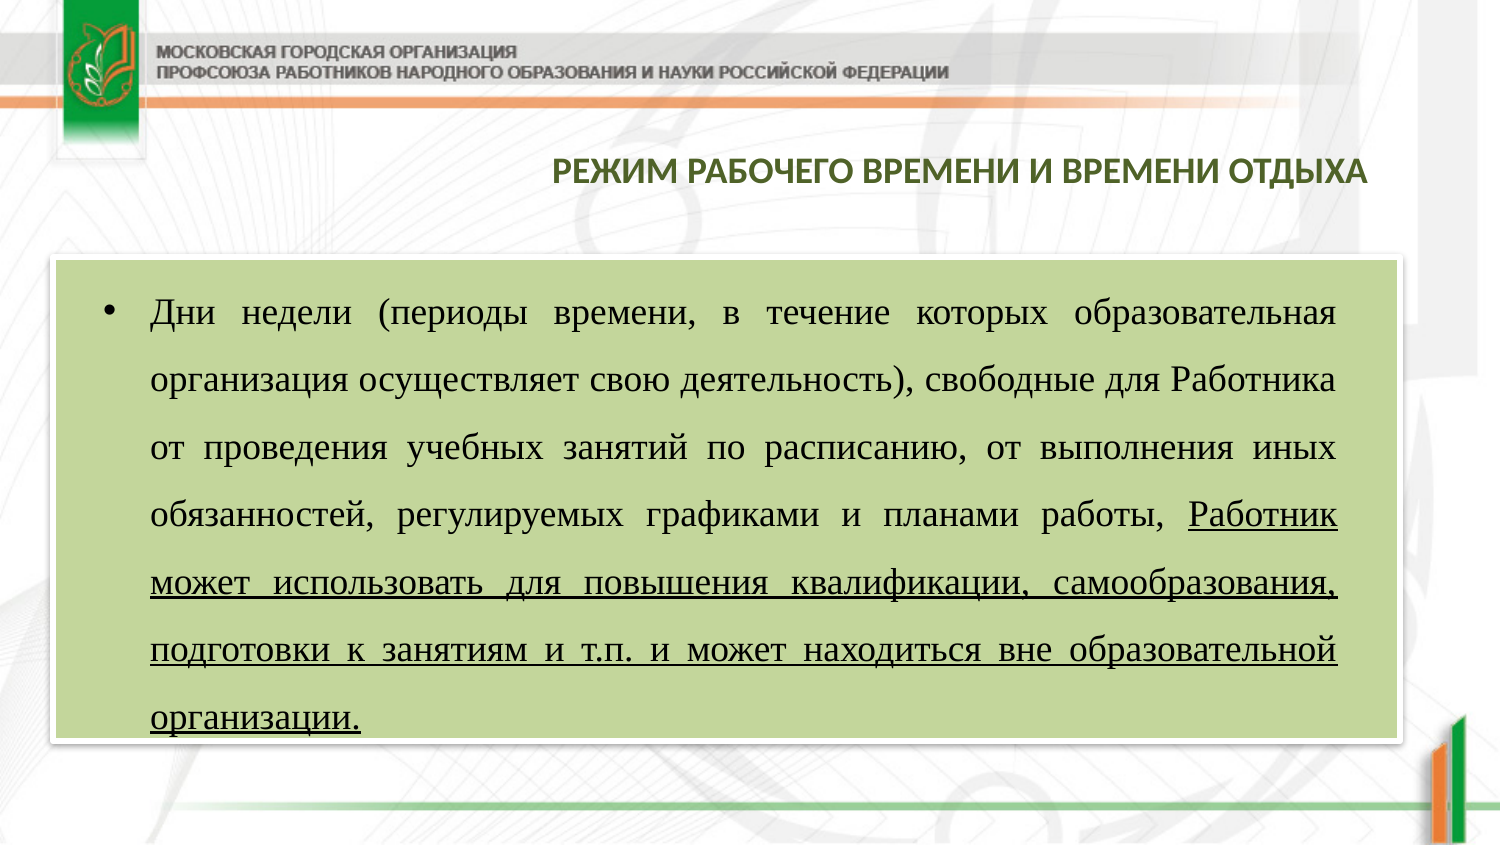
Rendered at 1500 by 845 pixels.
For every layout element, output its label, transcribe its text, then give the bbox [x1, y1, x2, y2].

text_box РЕЖИМ РАБОЧЕГО ВРЕМЕНИ И ВРЕМЕНИ ОТДЫХА [537, 138, 1447, 199]
text_box [50, 254, 1403, 744]
text_box Дни недели (периоды времени, в течение которых образовательная организация осуществляет свою деятельность), свободные для Работника от проведения учебных занятий по расписанию, от выполнения иных обязанностей, регулируемых графиками и планами работы, Работник может использовать для повышения квалификации, самообразования, подготовки к занятиям и т.п. и может находиться вне образовательной организации. [88, 256, 1353, 745]
picture [0, 0, 1500, 845]
